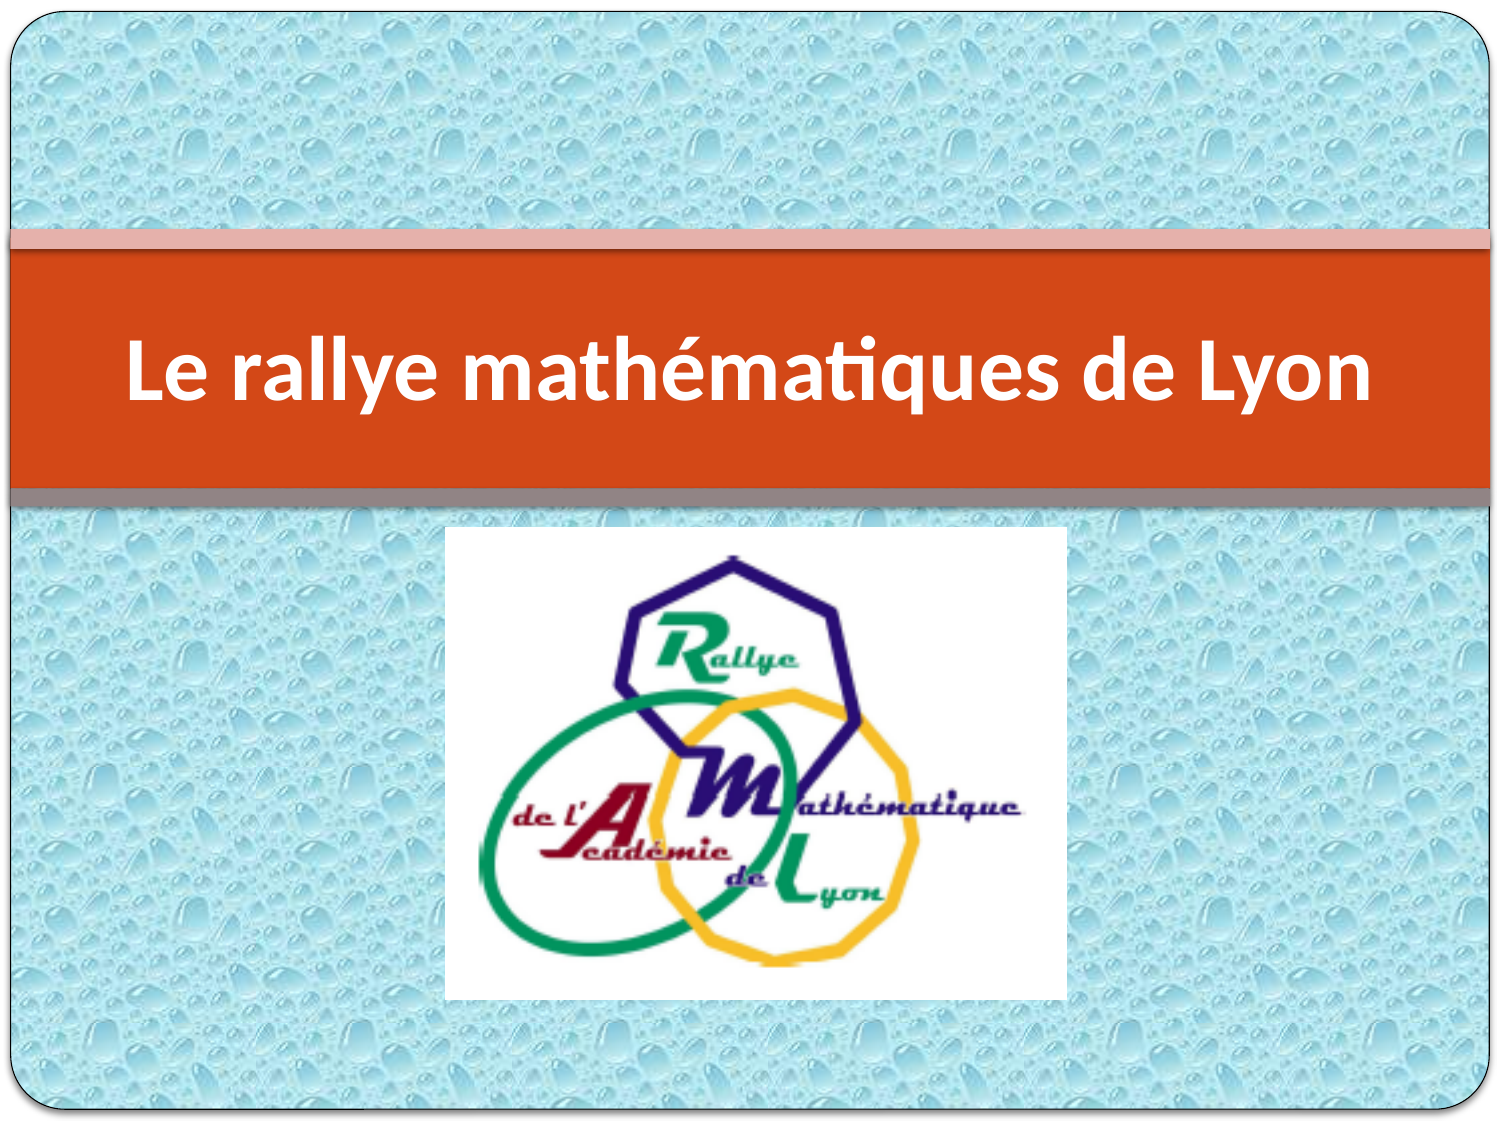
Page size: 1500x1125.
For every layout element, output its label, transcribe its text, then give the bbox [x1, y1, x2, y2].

picture [12, 12, 1488, 229]
picture [12, 507, 1488, 1108]
title Le rallye mathématiques de Lyon [75, 247, 1425, 489]
